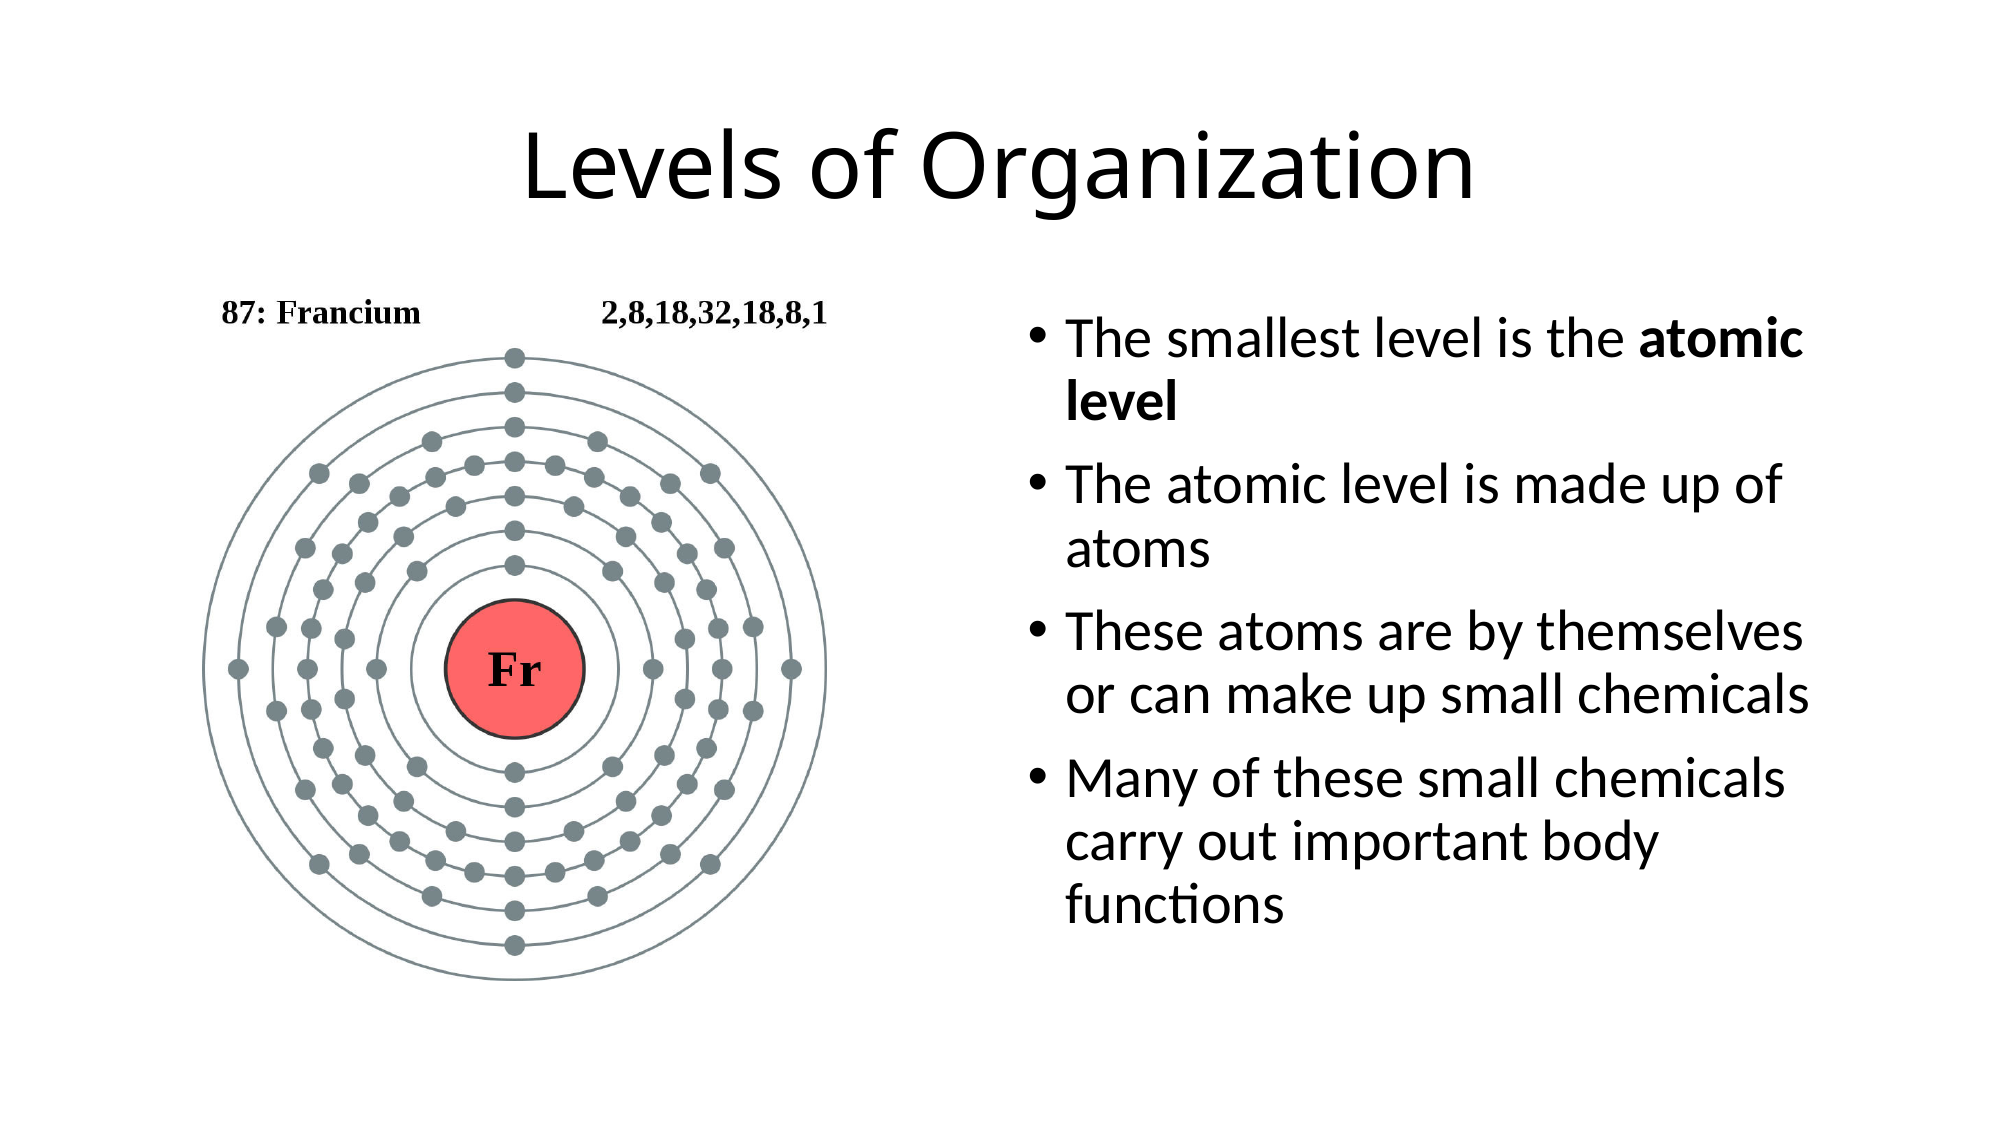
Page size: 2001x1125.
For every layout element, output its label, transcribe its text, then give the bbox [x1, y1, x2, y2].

list The smallest level is the atomic level The atomic level is made up of atoms These atoms are by themselves or can make up small chemicals Many of these small chemicals carry out important body functions [1012, 299, 1863, 1014]
title Levels of Organization [137, 59, 1863, 278]
picture [202, 299, 827, 981]
